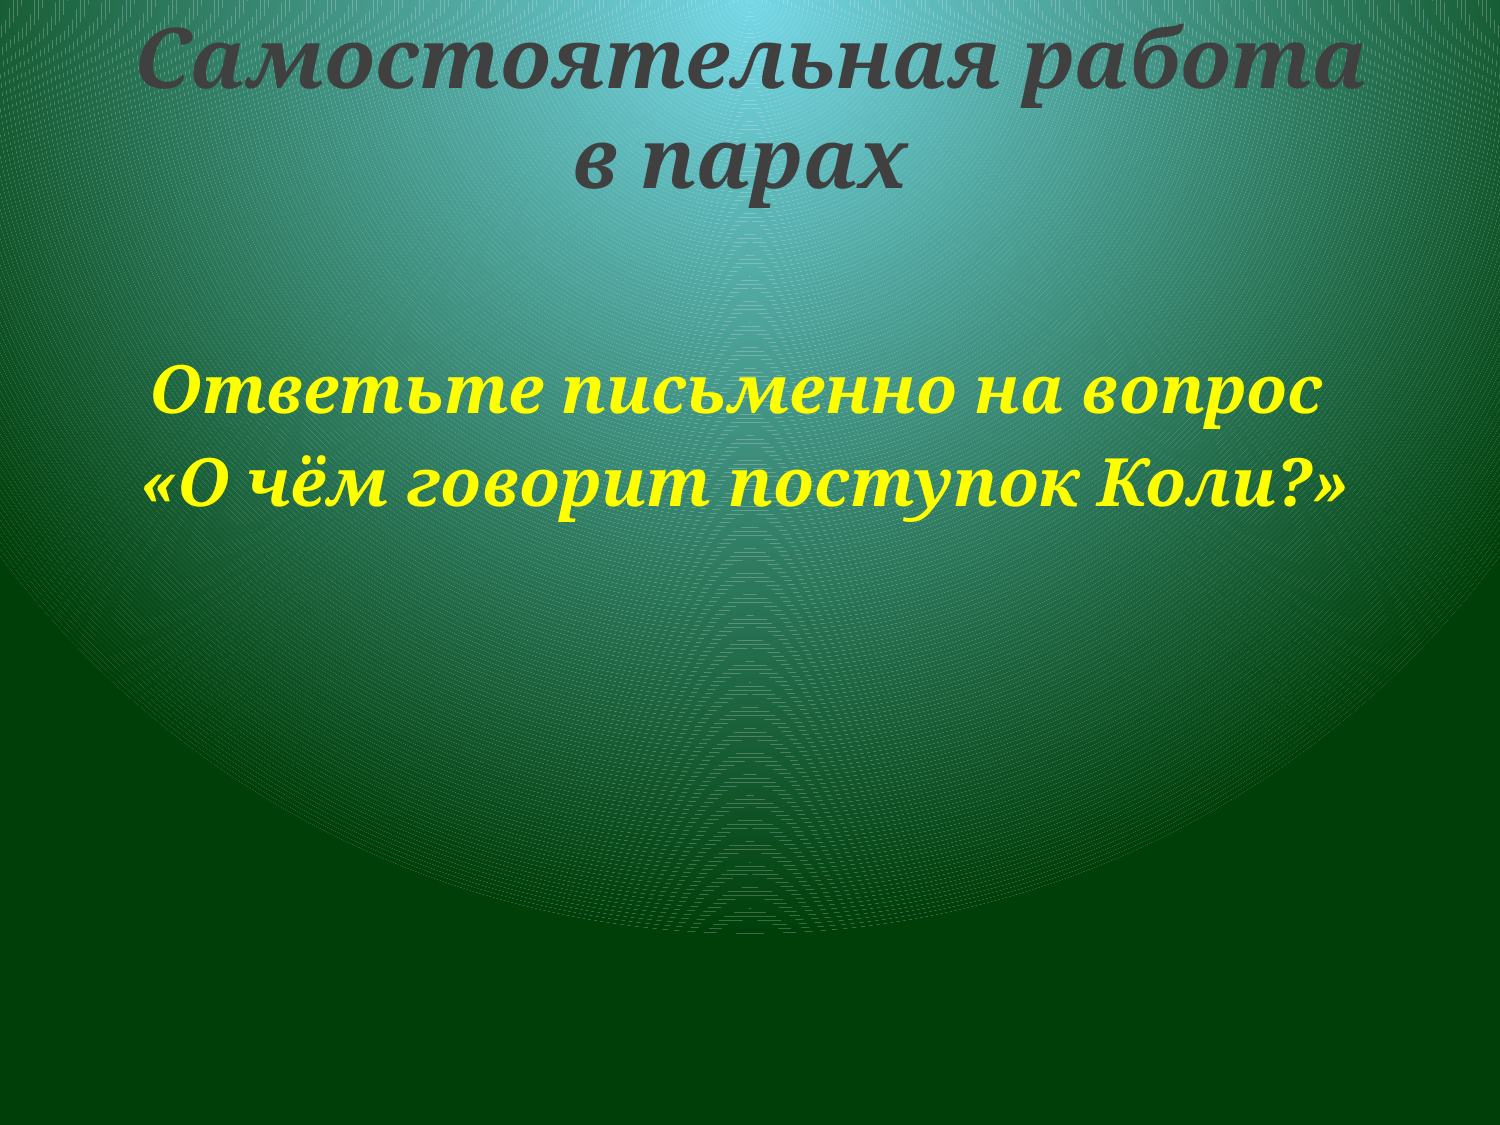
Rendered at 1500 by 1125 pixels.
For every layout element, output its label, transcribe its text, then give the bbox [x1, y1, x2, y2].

list Ответьте письменно на вопрос «О чём говорит поступок Коли?» [70, 245, 1421, 647]
title Самостоятельная работа в парах [76, 66, 1427, 255]
